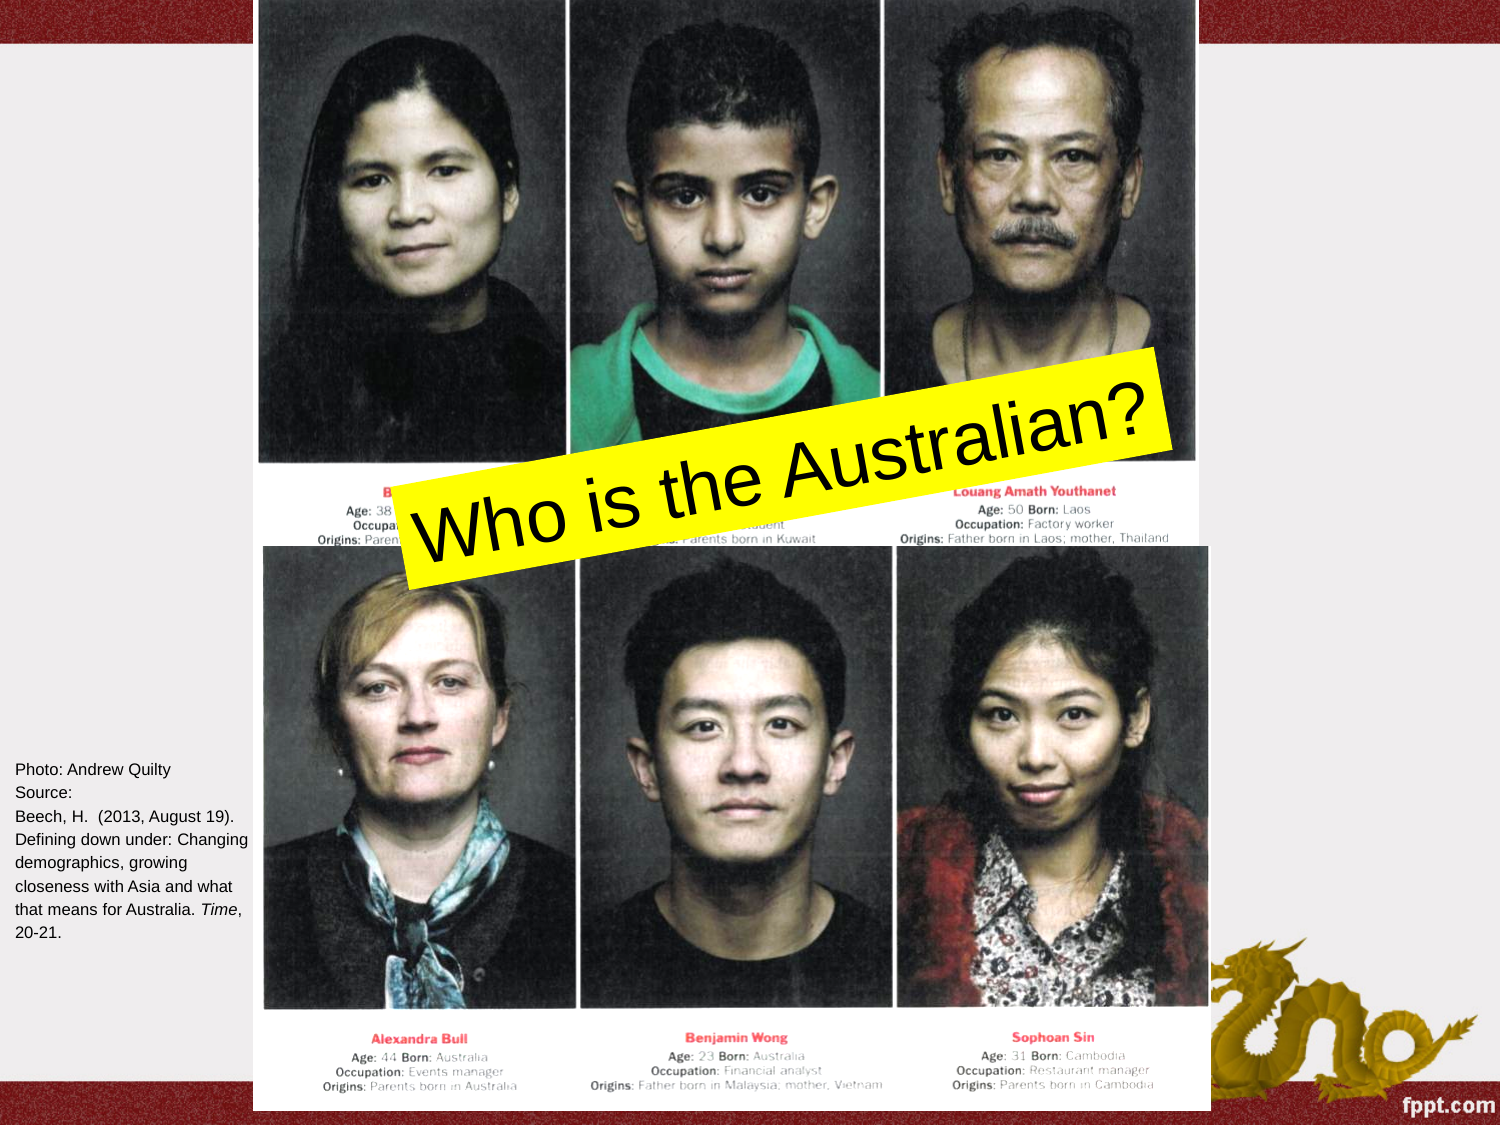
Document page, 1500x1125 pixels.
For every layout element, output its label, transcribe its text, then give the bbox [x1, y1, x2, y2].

picture [0, 0, 1500, 1125]
list Photo: Andrew Quilty Source: Beech, H. (2013, August 19). Defining down under: Changing demographics, growing closeness with Asia and what that means for Australia. Time, 20-21. [0, 751, 248, 965]
